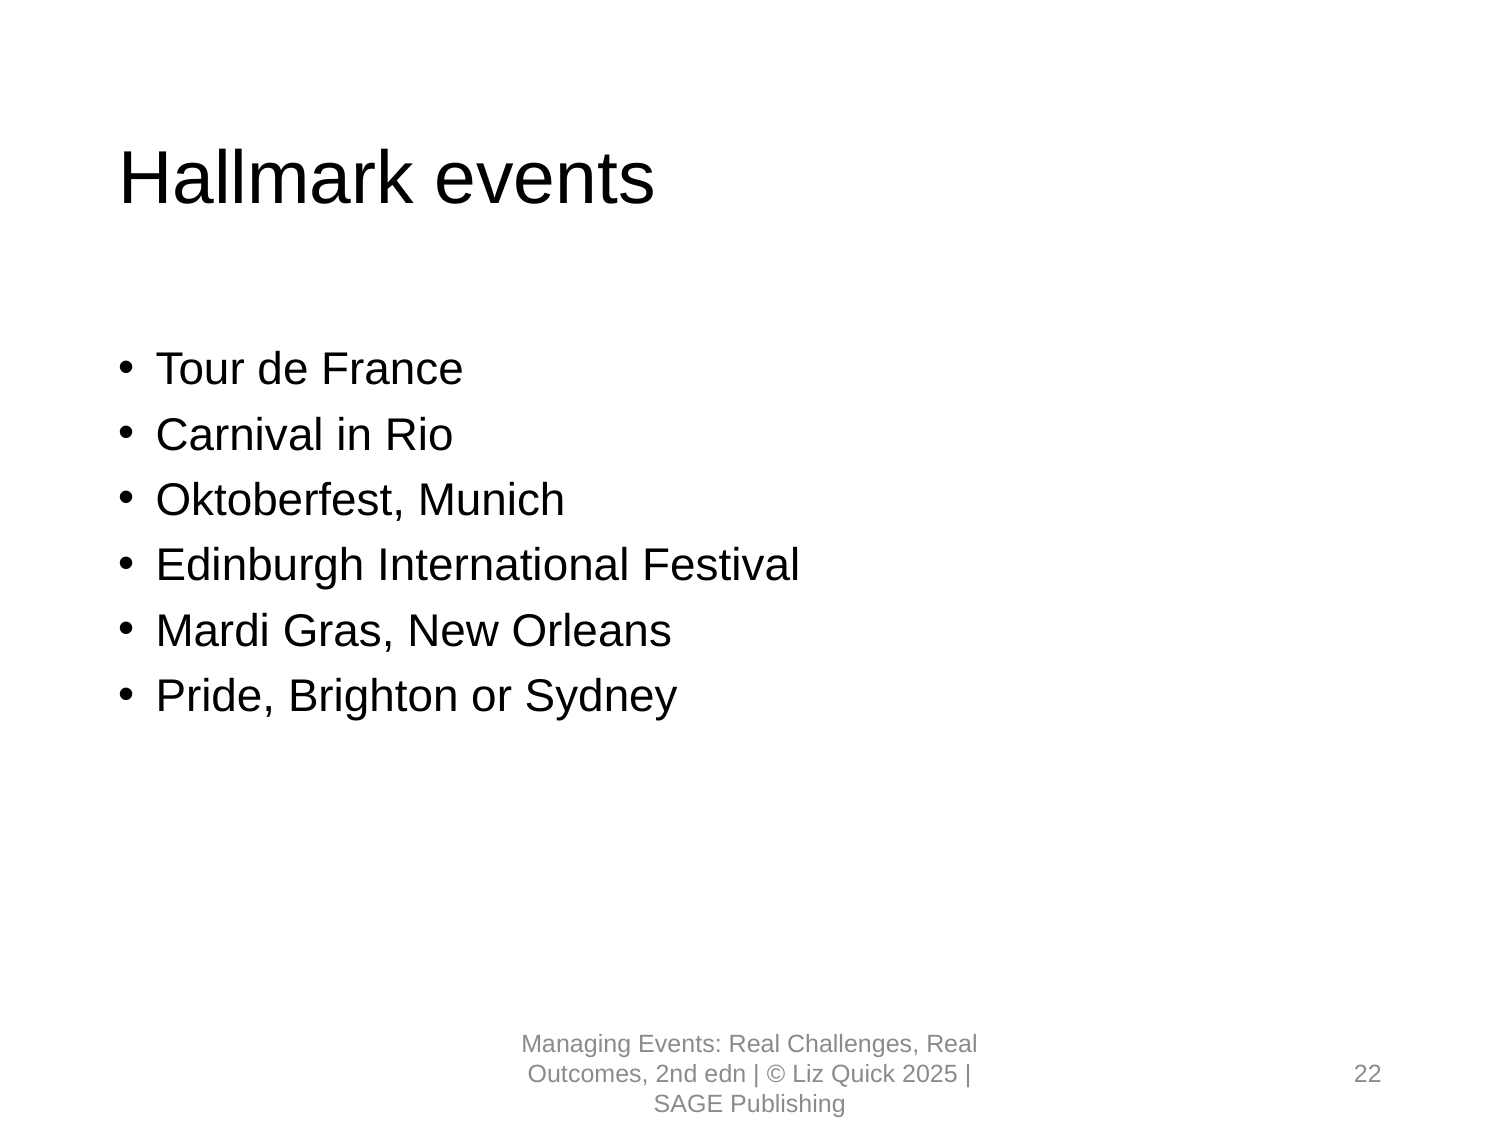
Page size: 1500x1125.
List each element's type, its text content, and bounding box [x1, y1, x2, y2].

footer Managing Events: Real Challenges, Real Outcomes, 2nd edn | © Liz Quick 2025 | SAGE Publishing [496, 1042, 1004, 1103]
title Hallmark events [103, 70, 1397, 288]
slide_number 22 [1059, 1042, 1397, 1103]
list Tour de France Carnival in Rio Oktoberfest, Munich Edinburgh International Festival Mardi Gras, New Orleans Pride, Brighton or Sydney [103, 331, 1397, 1013]
